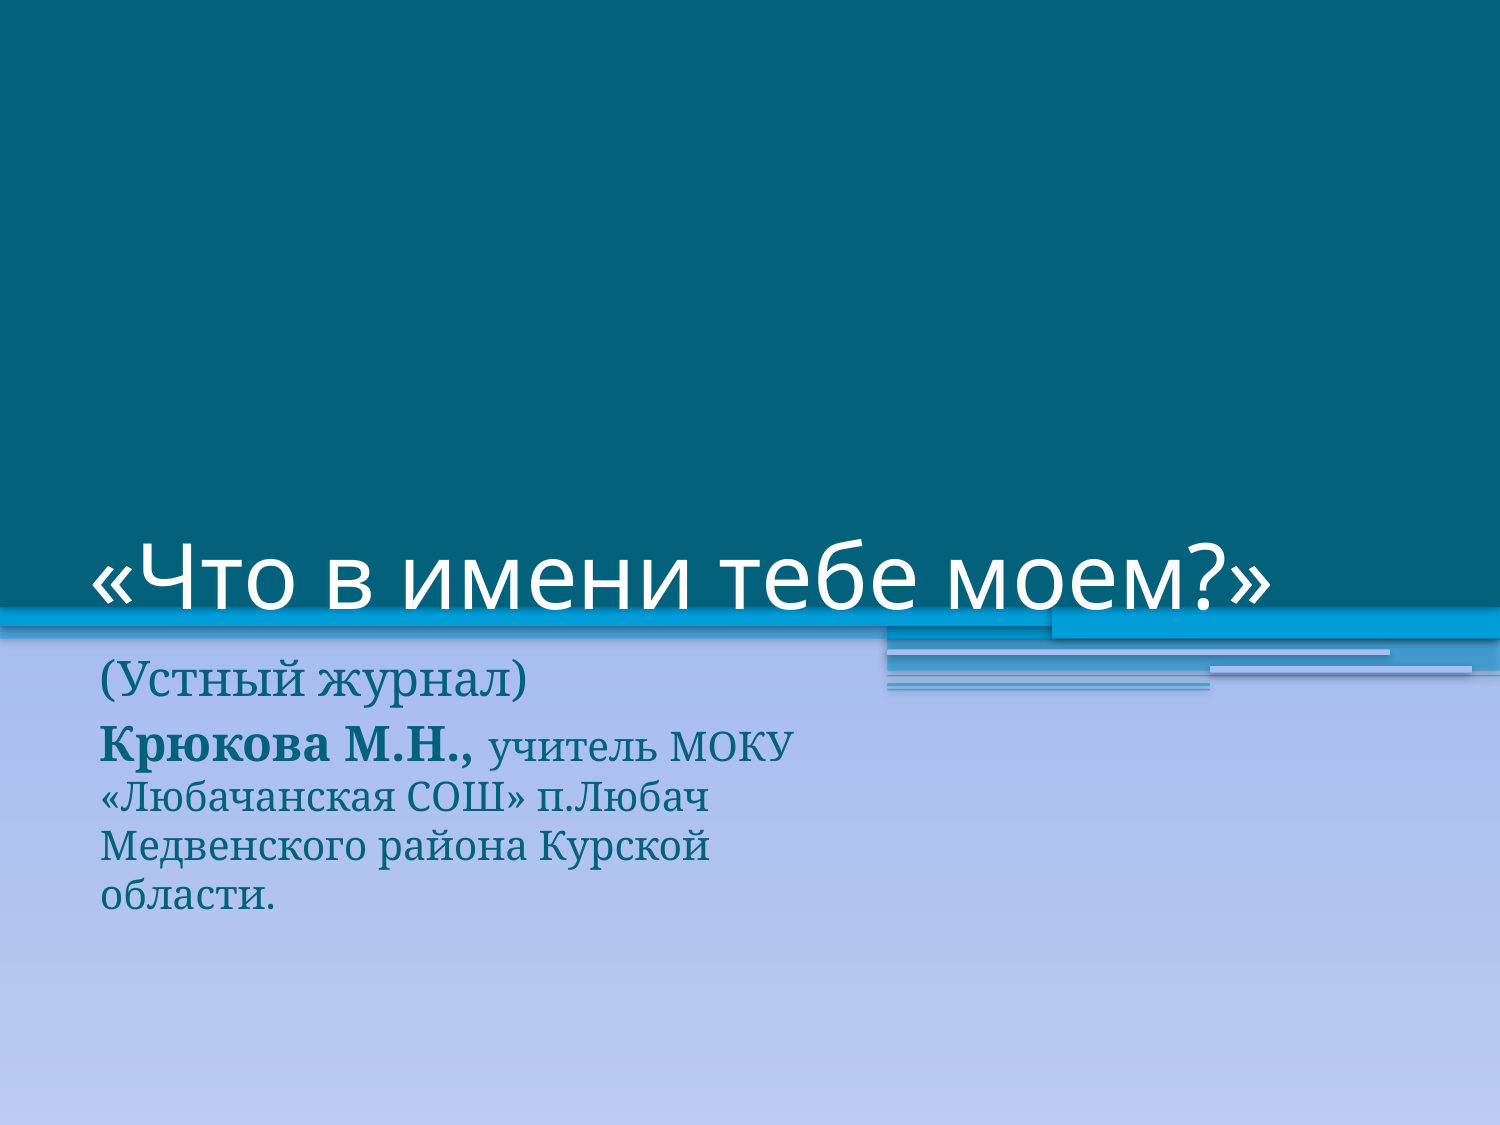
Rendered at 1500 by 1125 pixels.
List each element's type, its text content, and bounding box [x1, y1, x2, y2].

subtitle (Устный журнал) Крюкова М.Н., учитель МОКУ «Любачанская СОШ» п.Любач Медвенского района Курской области. [75, 639, 888, 928]
title «Что в имени тебе моем?» [75, 394, 1463, 636]
